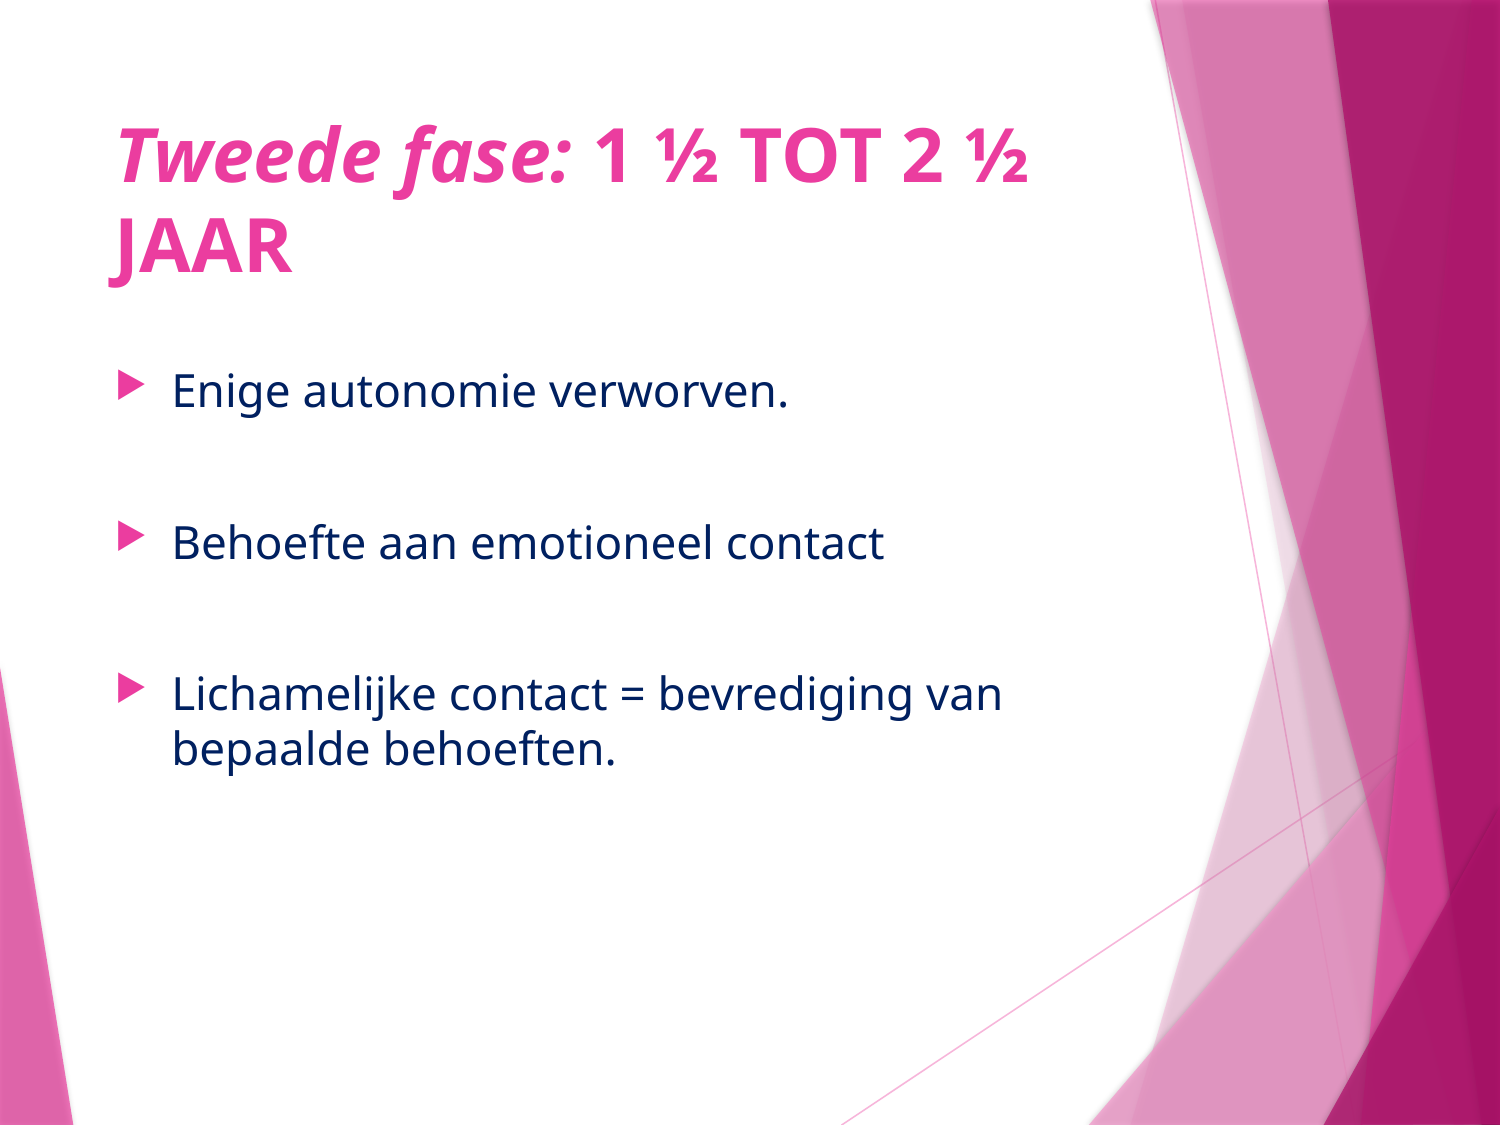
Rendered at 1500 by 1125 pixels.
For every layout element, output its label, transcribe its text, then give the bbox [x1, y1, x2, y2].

list Enige autonomie verworven. Behoefte aan emotioneel contact Lichamelijke contact = bevrediging van bepaalde behoeften. [99, 354, 1142, 992]
title Tweede fase: 1 ½ TOT 2 ½ JAAR [99, 99, 1142, 317]
